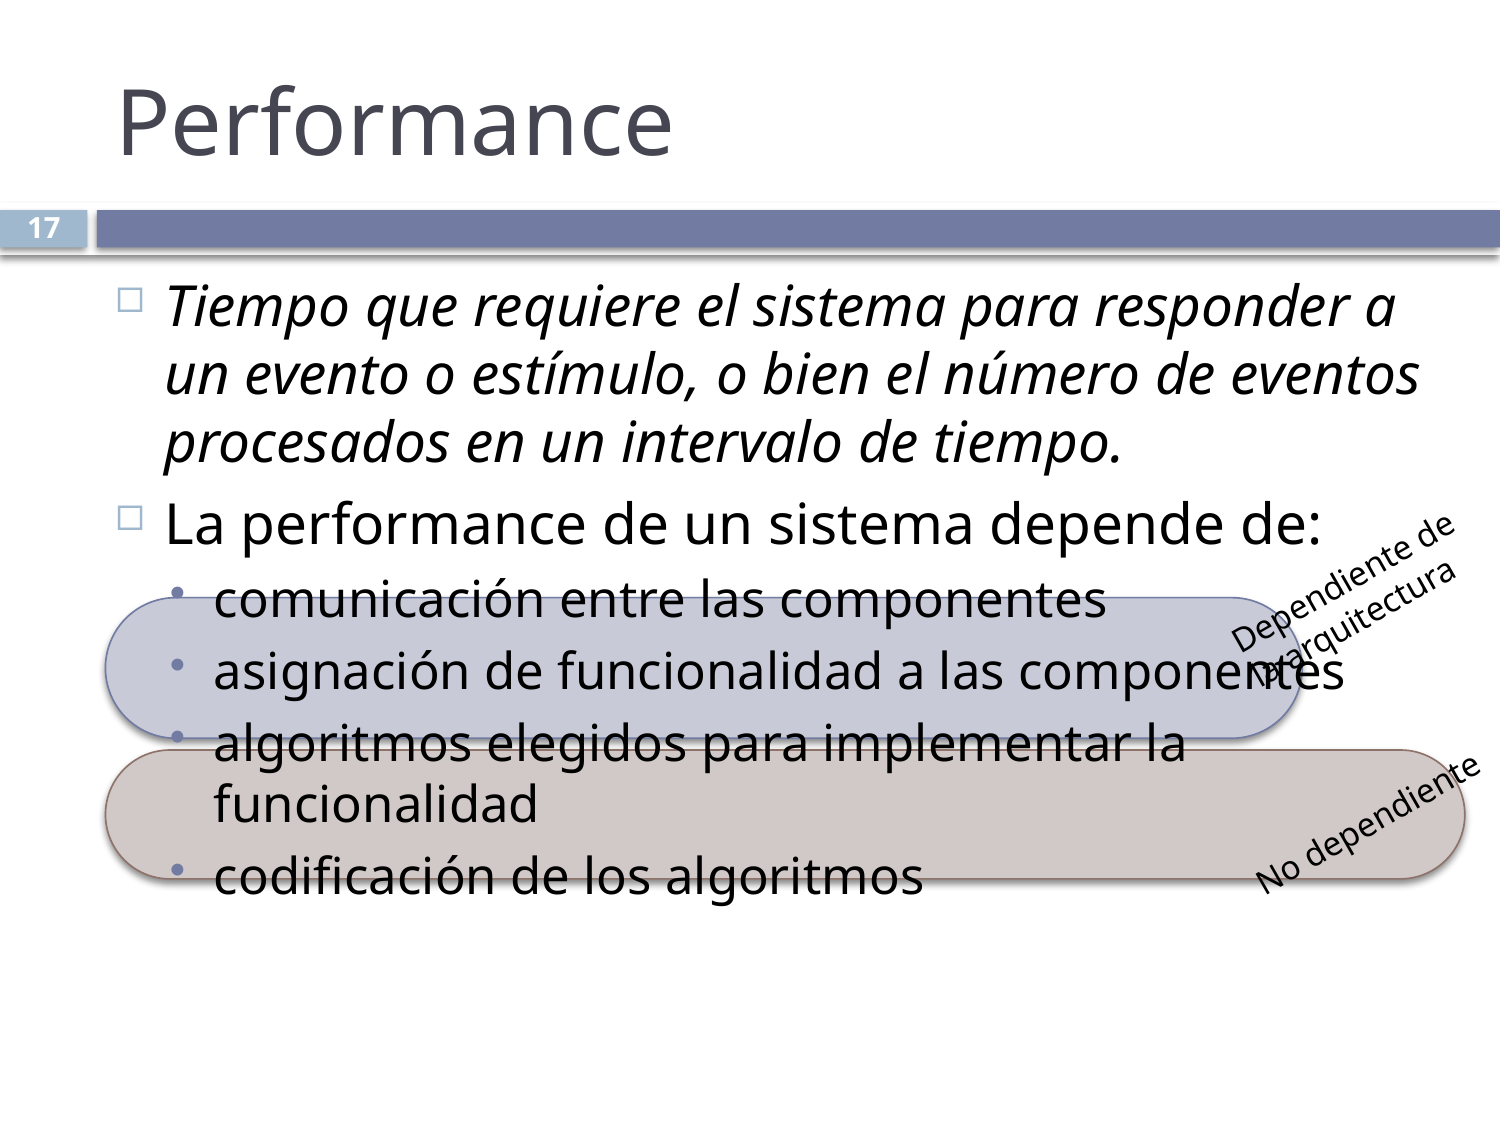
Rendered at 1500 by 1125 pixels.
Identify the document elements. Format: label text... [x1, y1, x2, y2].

list Tiempo que requiere el sistema para responder a un evento o estímulo, o bien el número de eventos procesados en un intervalo de tiempo. La performance de un sistema depende de: comunicación entre las componentes asignación de funcionalidad a las componentes algoritmos elegidos para implementar la funcionalidad codificación de los algoritmos [100, 884, 1438, 1005]
title Performance [100, 37, 1438, 200]
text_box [105, 550, 1500, 739]
list Tiempo que requiere el sistema para responder a un evento o estímulo, o bien el número de eventos procesados en un intervalo de tiempo. La performance de un sistema depende de: comunicación entre las componentes asignación de funcionalidad a las componentes algoritmos elegidos para implementar la funcionalidad codificación de los algoritmos [100, 262, 1438, 554]
slide_number 17 [0, 208, 88, 249]
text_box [105, 749, 1500, 880]
